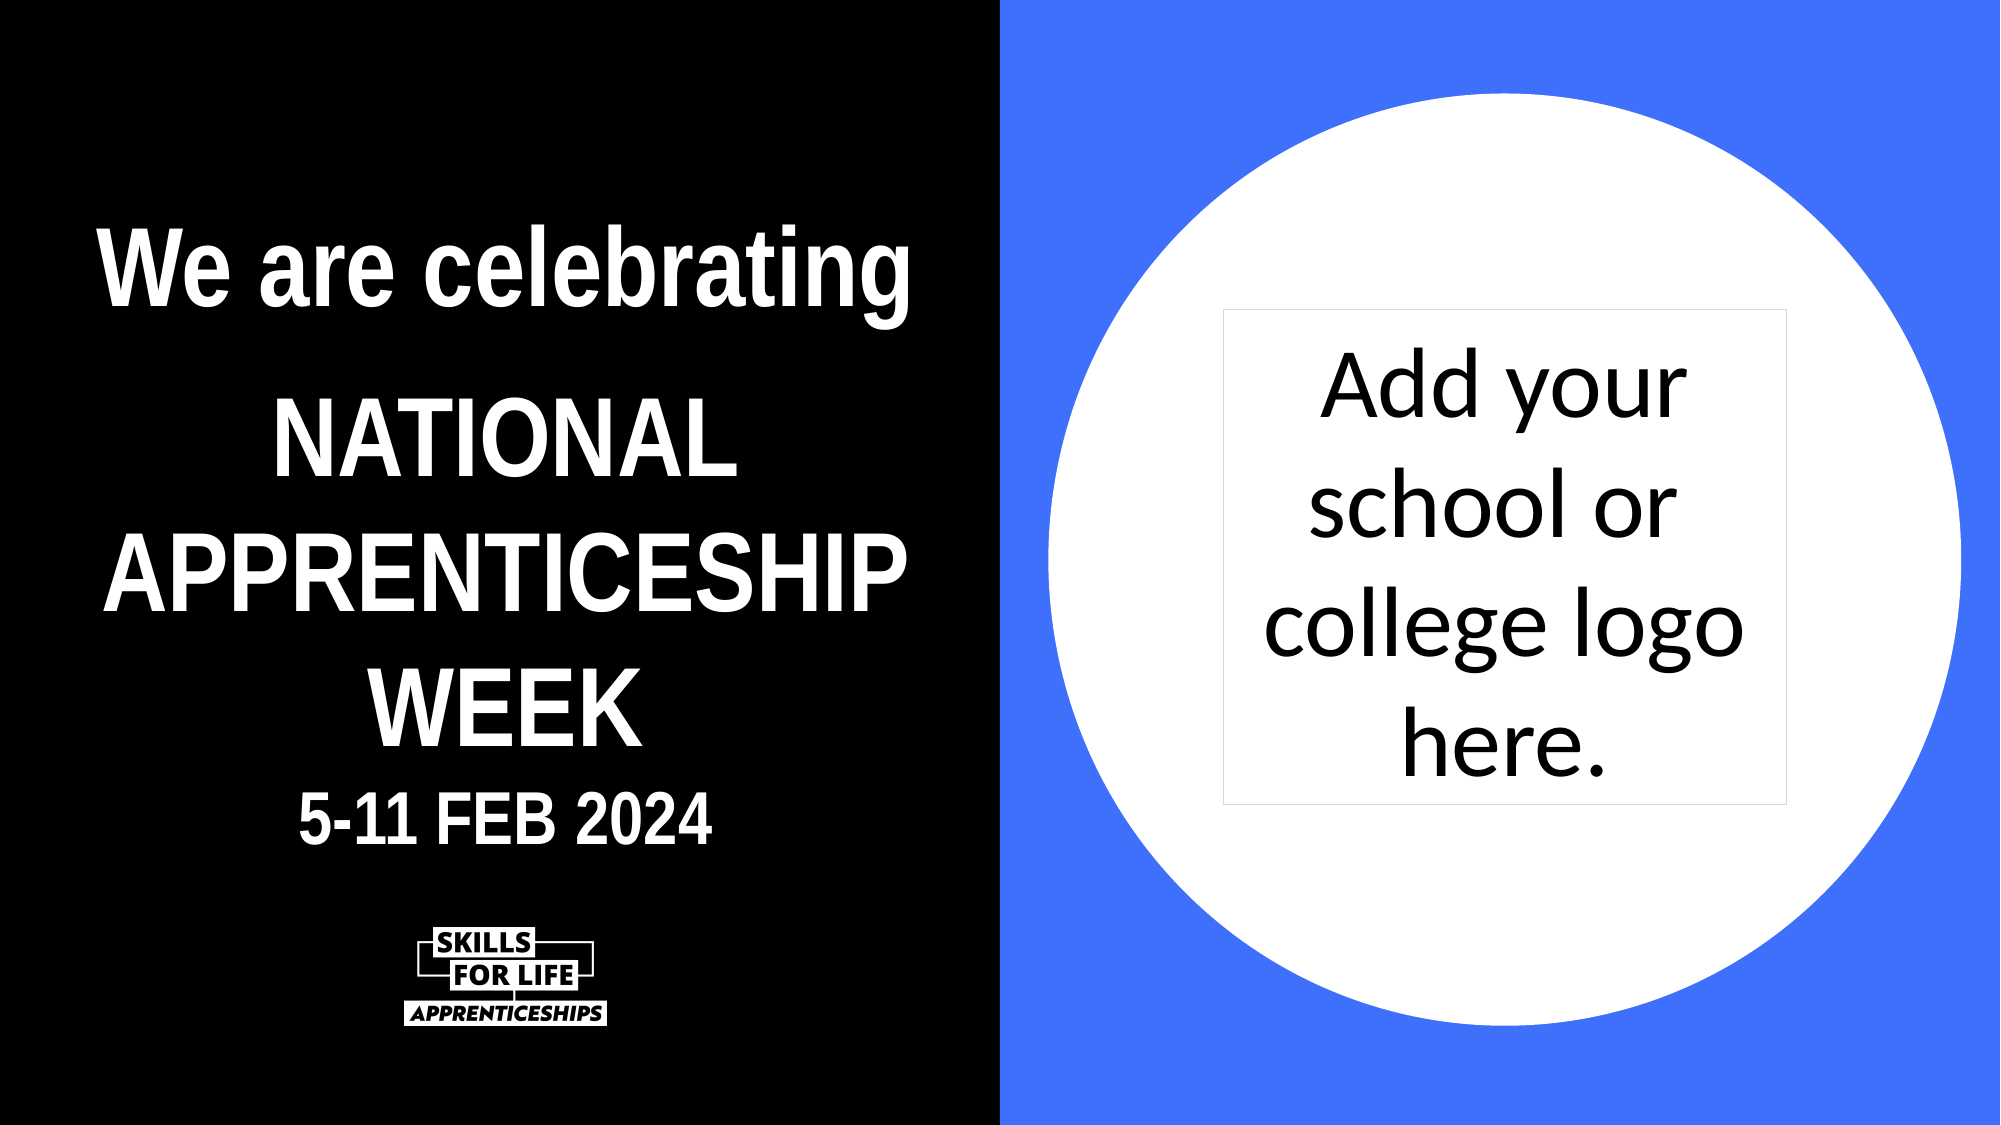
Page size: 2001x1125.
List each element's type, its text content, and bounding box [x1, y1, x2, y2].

picture [404, 927, 607, 1026]
text_box [1047, 92, 1963, 1027]
text_box Add your school or college logo here. [1223, 309, 1787, 805]
text_box [999, 0, 2000, 1125]
text_box We are celebrating NATIONAL APPRENTICESHIP WEEK 5-11 FEB 2024 [74, 187, 937, 867]
